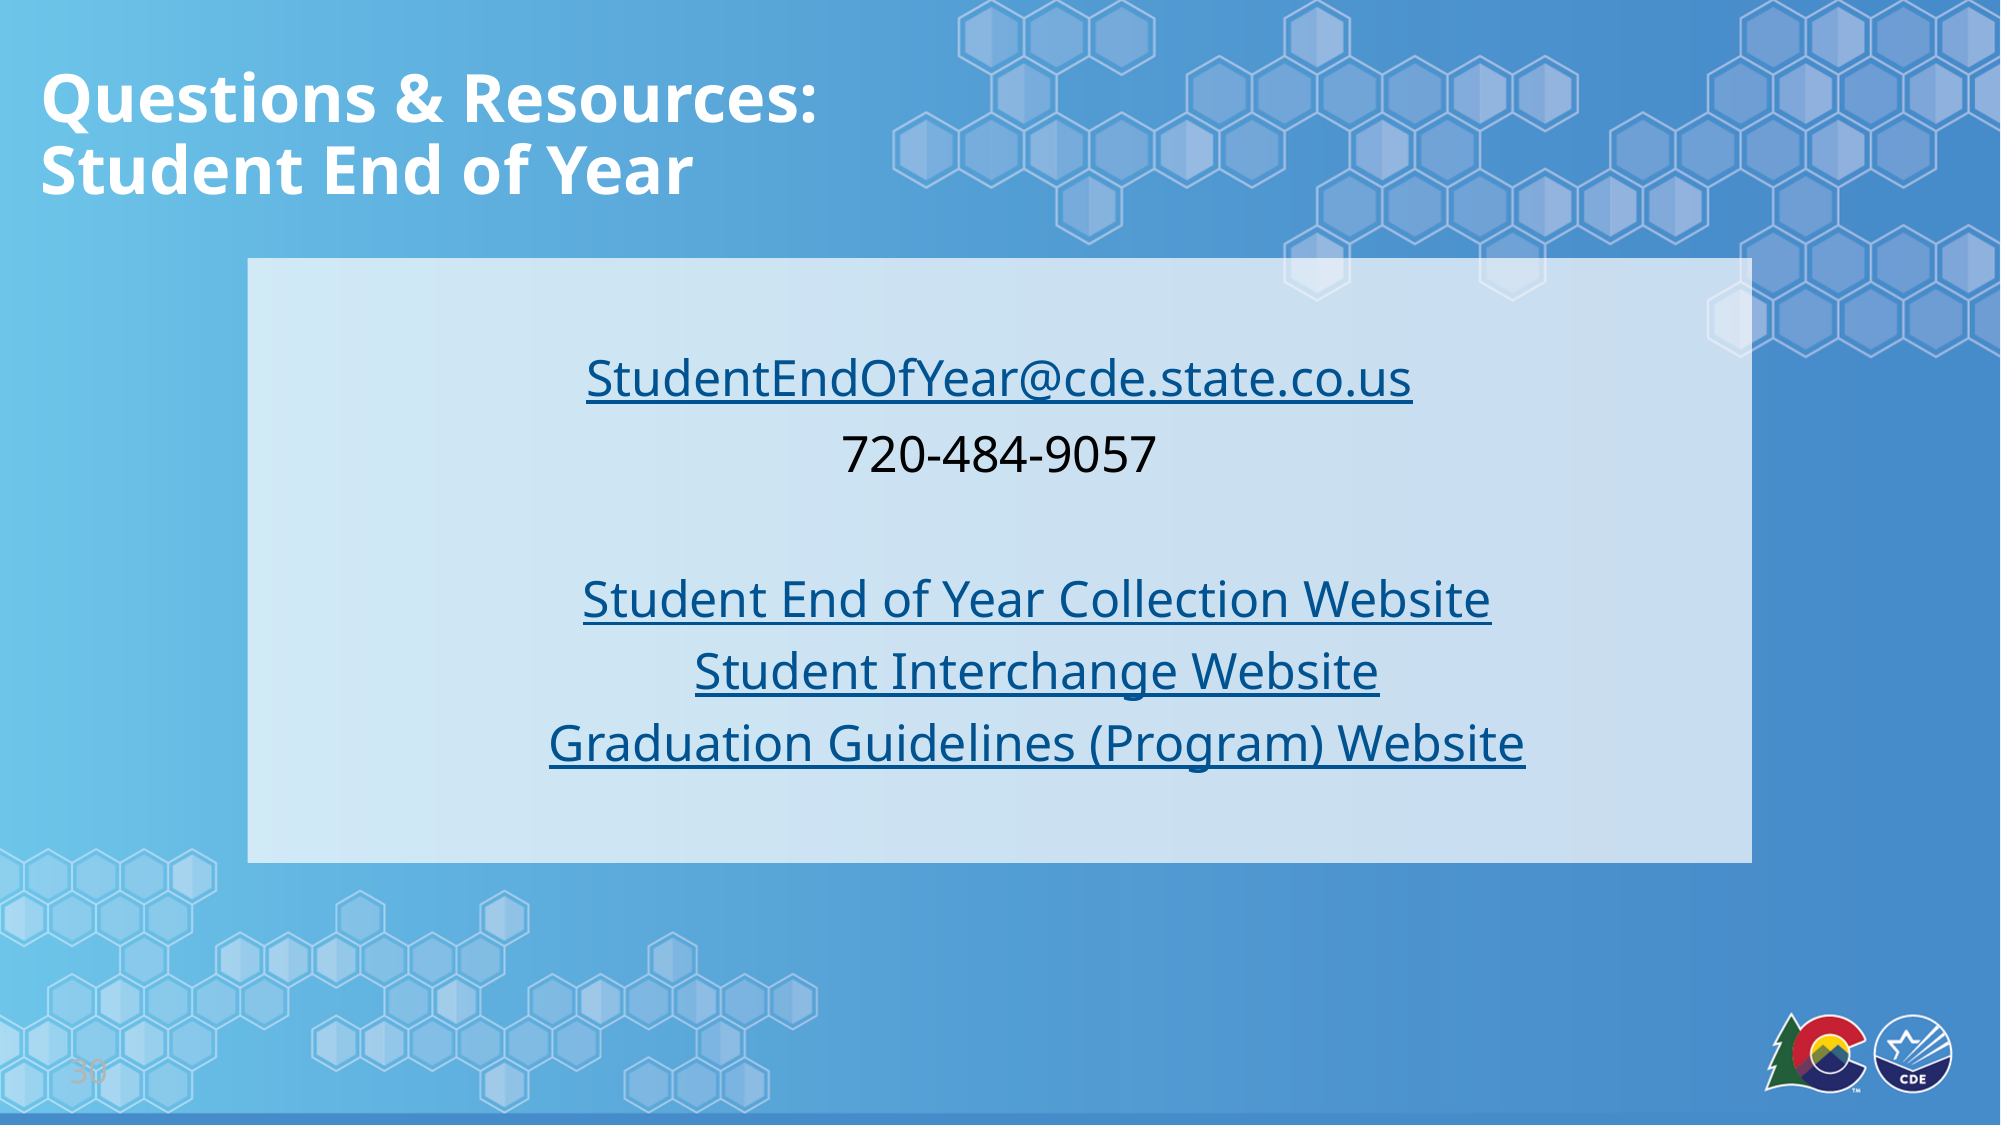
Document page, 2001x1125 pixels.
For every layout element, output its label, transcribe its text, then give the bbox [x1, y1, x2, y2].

picture [0, 0, 2001, 1125]
slide_number 30 [54, 1042, 191, 1103]
list StudentEndOfYear@cde.state.co.us 720-484-9057 Student End of Year Collection Website Student Interchange Website Graduation Guidelines (Program) Website [247, 258, 1752, 863]
title Questions & Resources: Student End of Year [25, 38, 896, 236]
